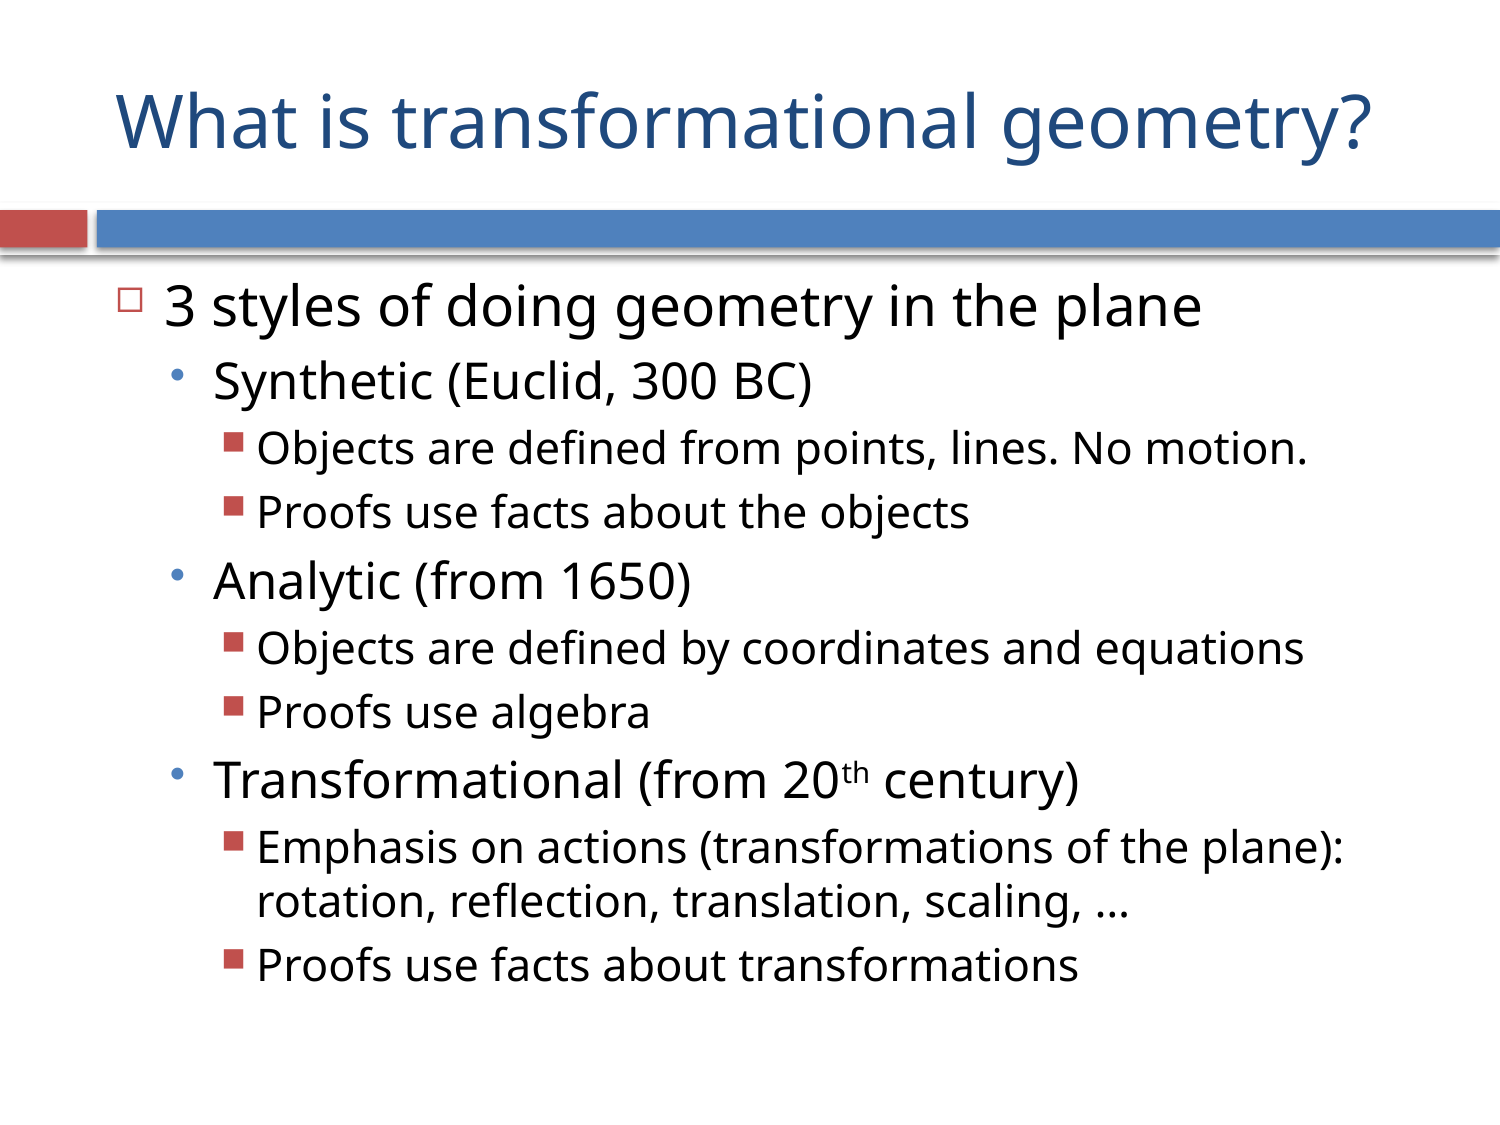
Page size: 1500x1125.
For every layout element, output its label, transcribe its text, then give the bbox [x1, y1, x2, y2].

list 3 styles of doing geometry in the plane Synthetic (Euclid, 300 BC) Objects are defined from points, lines. No motion. Proofs use facts about the objects Analytic (from 1650) Objects are defined by coordinates and equations Proofs use algebra Transformational (from 20th century) Emphasis on actions (transformations of the plane): rotation, reflection, translation, scaling, … Proofs use facts about transformations [100, 262, 1438, 1000]
title What is transformational geometry? [100, 37, 1438, 200]
